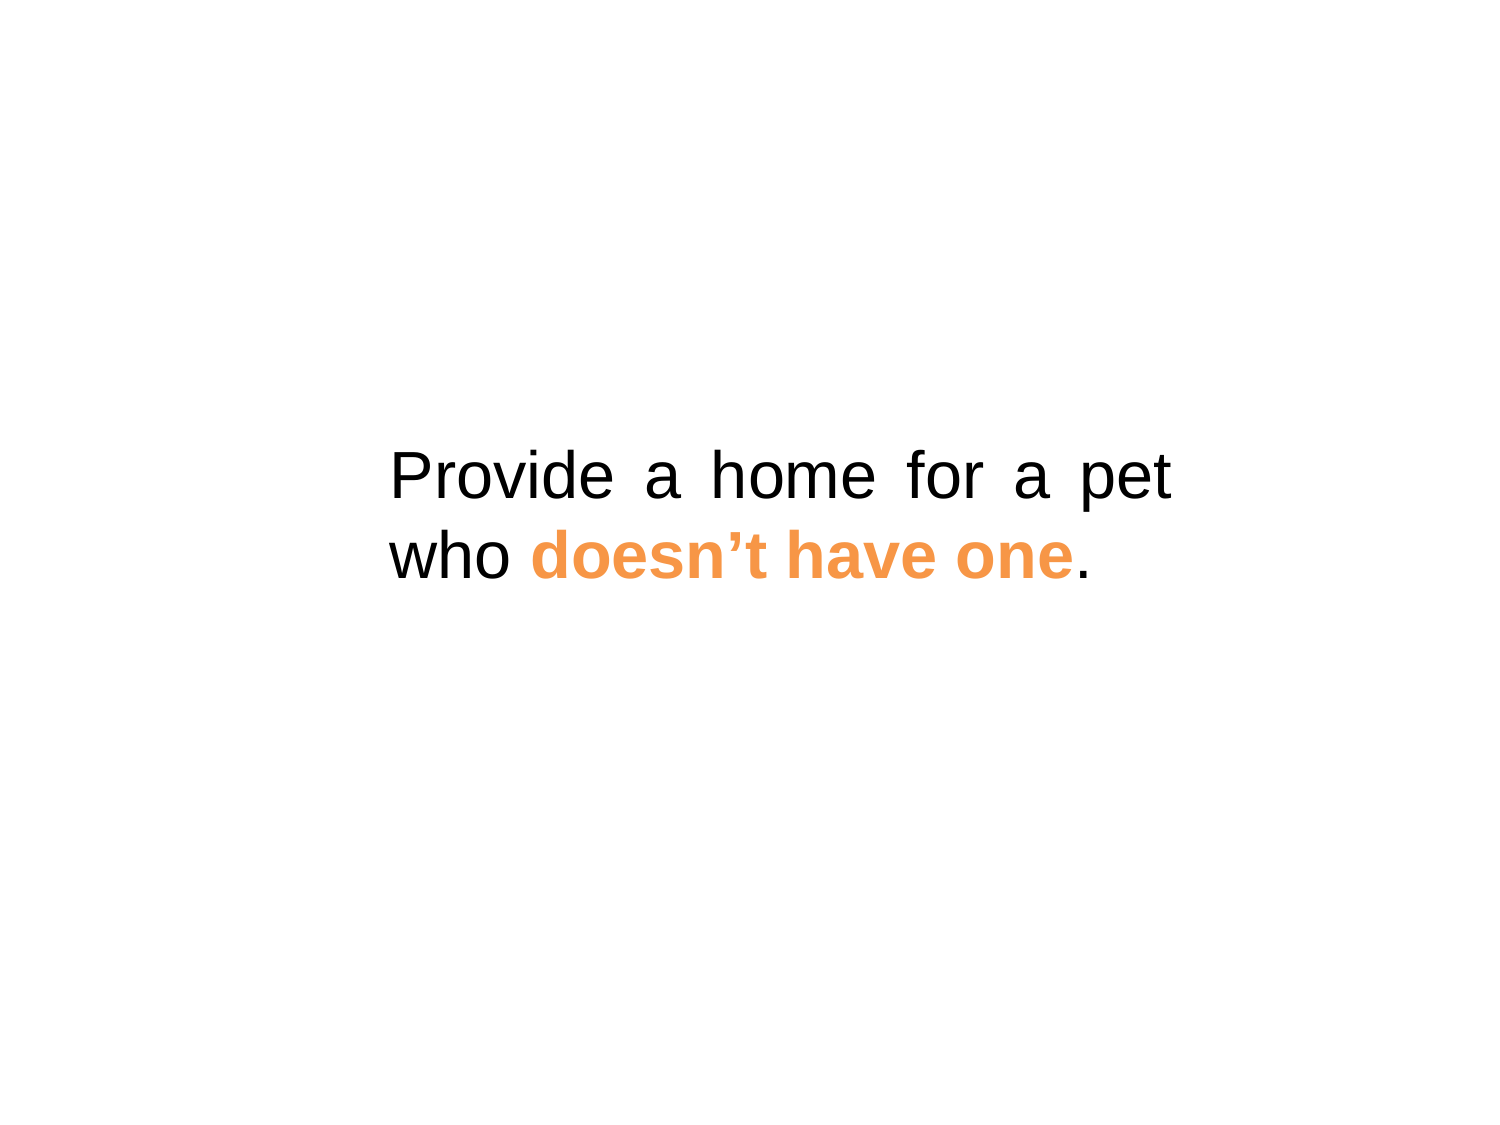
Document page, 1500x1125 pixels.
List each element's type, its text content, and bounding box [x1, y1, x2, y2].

text_box Provide a home for a pet who doesn’t have one. [374, 424, 1188, 600]
